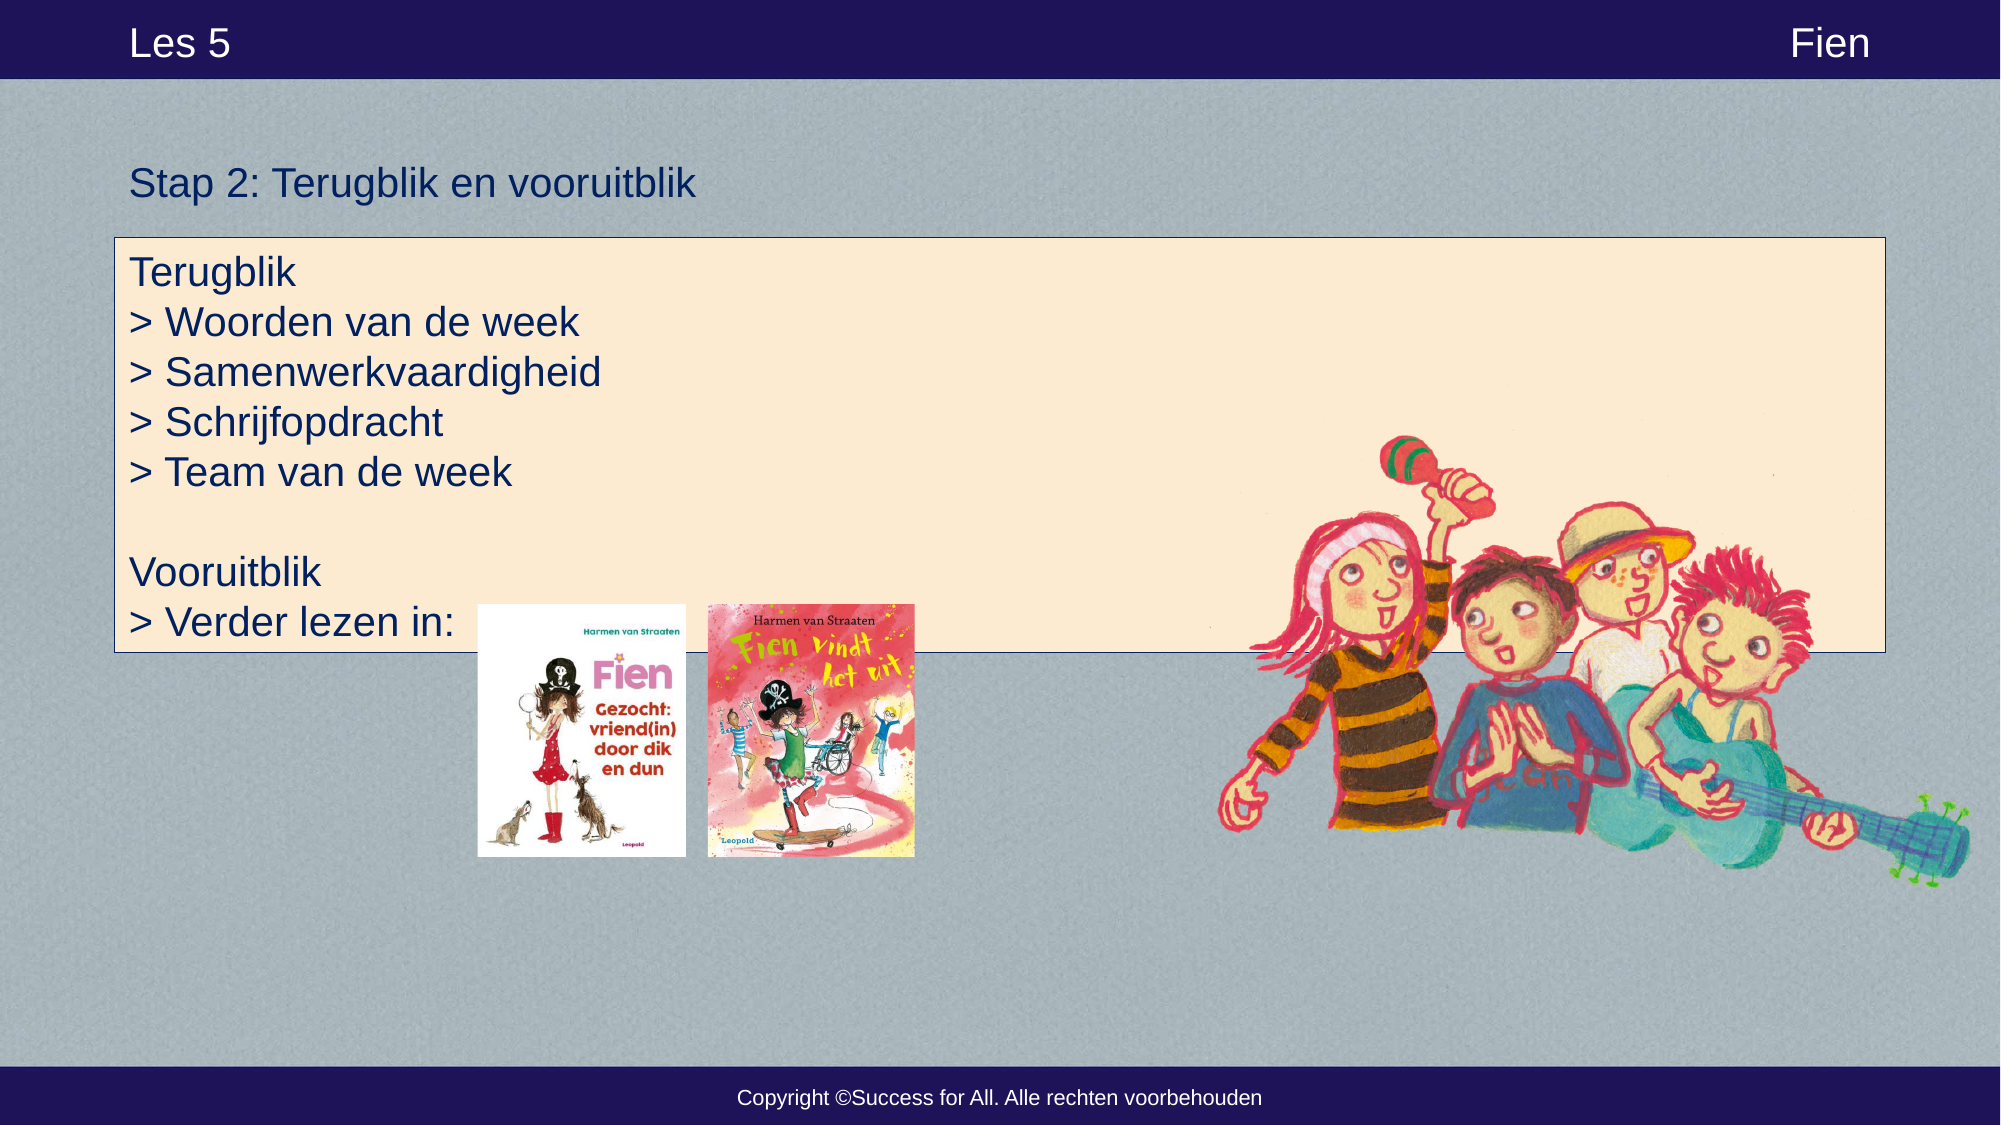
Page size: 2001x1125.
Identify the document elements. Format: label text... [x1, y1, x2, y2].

text_box Fien [999, 8, 1886, 73]
text_box Copyright ©Success for All. Alle rechten voorbehouden [0, 1076, 2000, 1125]
text_box Stap 2: Terugblik en vooruitblik [113, 148, 1635, 214]
text_box Terugblik > Woorden van de week > Samenwerkvaardigheid > Schrijfopdracht > Team van de week Vooruitblik > Verder lezen in: [114, 237, 1886, 653]
text_box Les 5 [114, 8, 354, 73]
picture [0, 0, 2001, 1125]
